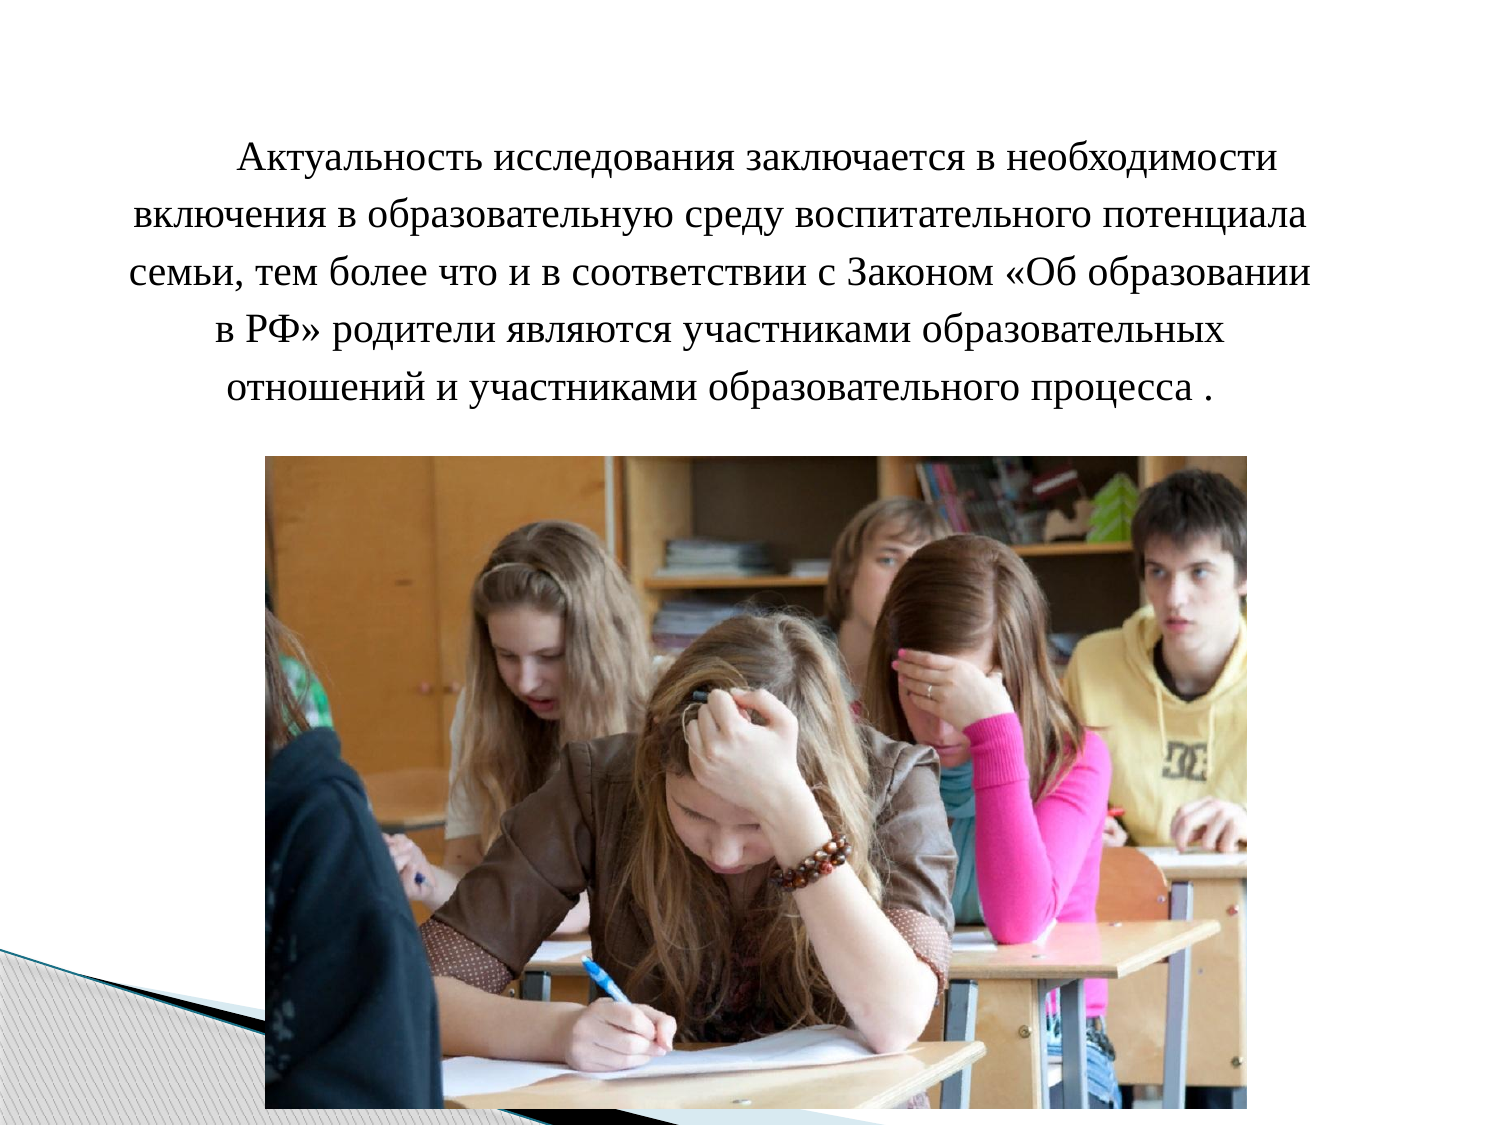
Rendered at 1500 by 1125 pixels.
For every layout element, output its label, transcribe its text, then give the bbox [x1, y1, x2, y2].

picture [265, 455, 1247, 1109]
text_box Актуальность исследования заключается в необходимости включения в образовательную среду воспитательного потенциала семьи, тем более что и в соответствии с Законом «Об образовании в РФ» родители являются участниками образовательных отношений и участниками образовательного процесса . [112, 113, 1329, 416]
